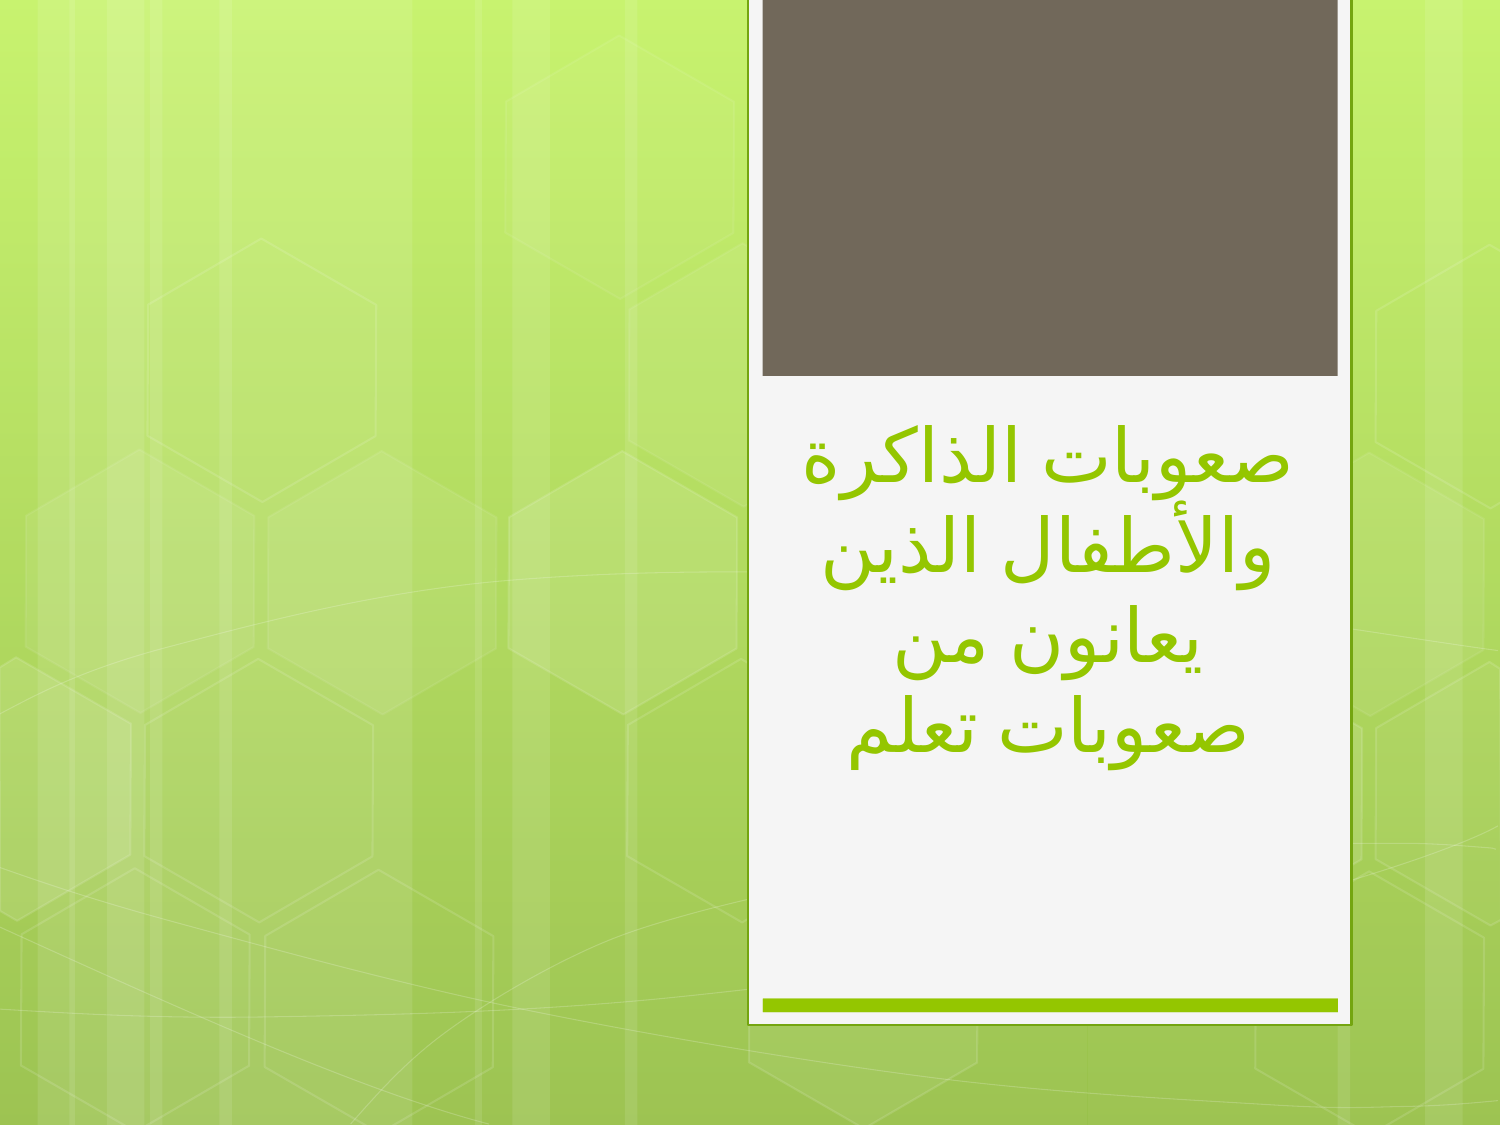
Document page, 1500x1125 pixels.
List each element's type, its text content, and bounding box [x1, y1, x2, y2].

title صعوبات الذاكرة والأطفال الذين يعانون من صعوبات تعلم [776, 373, 1320, 776]
